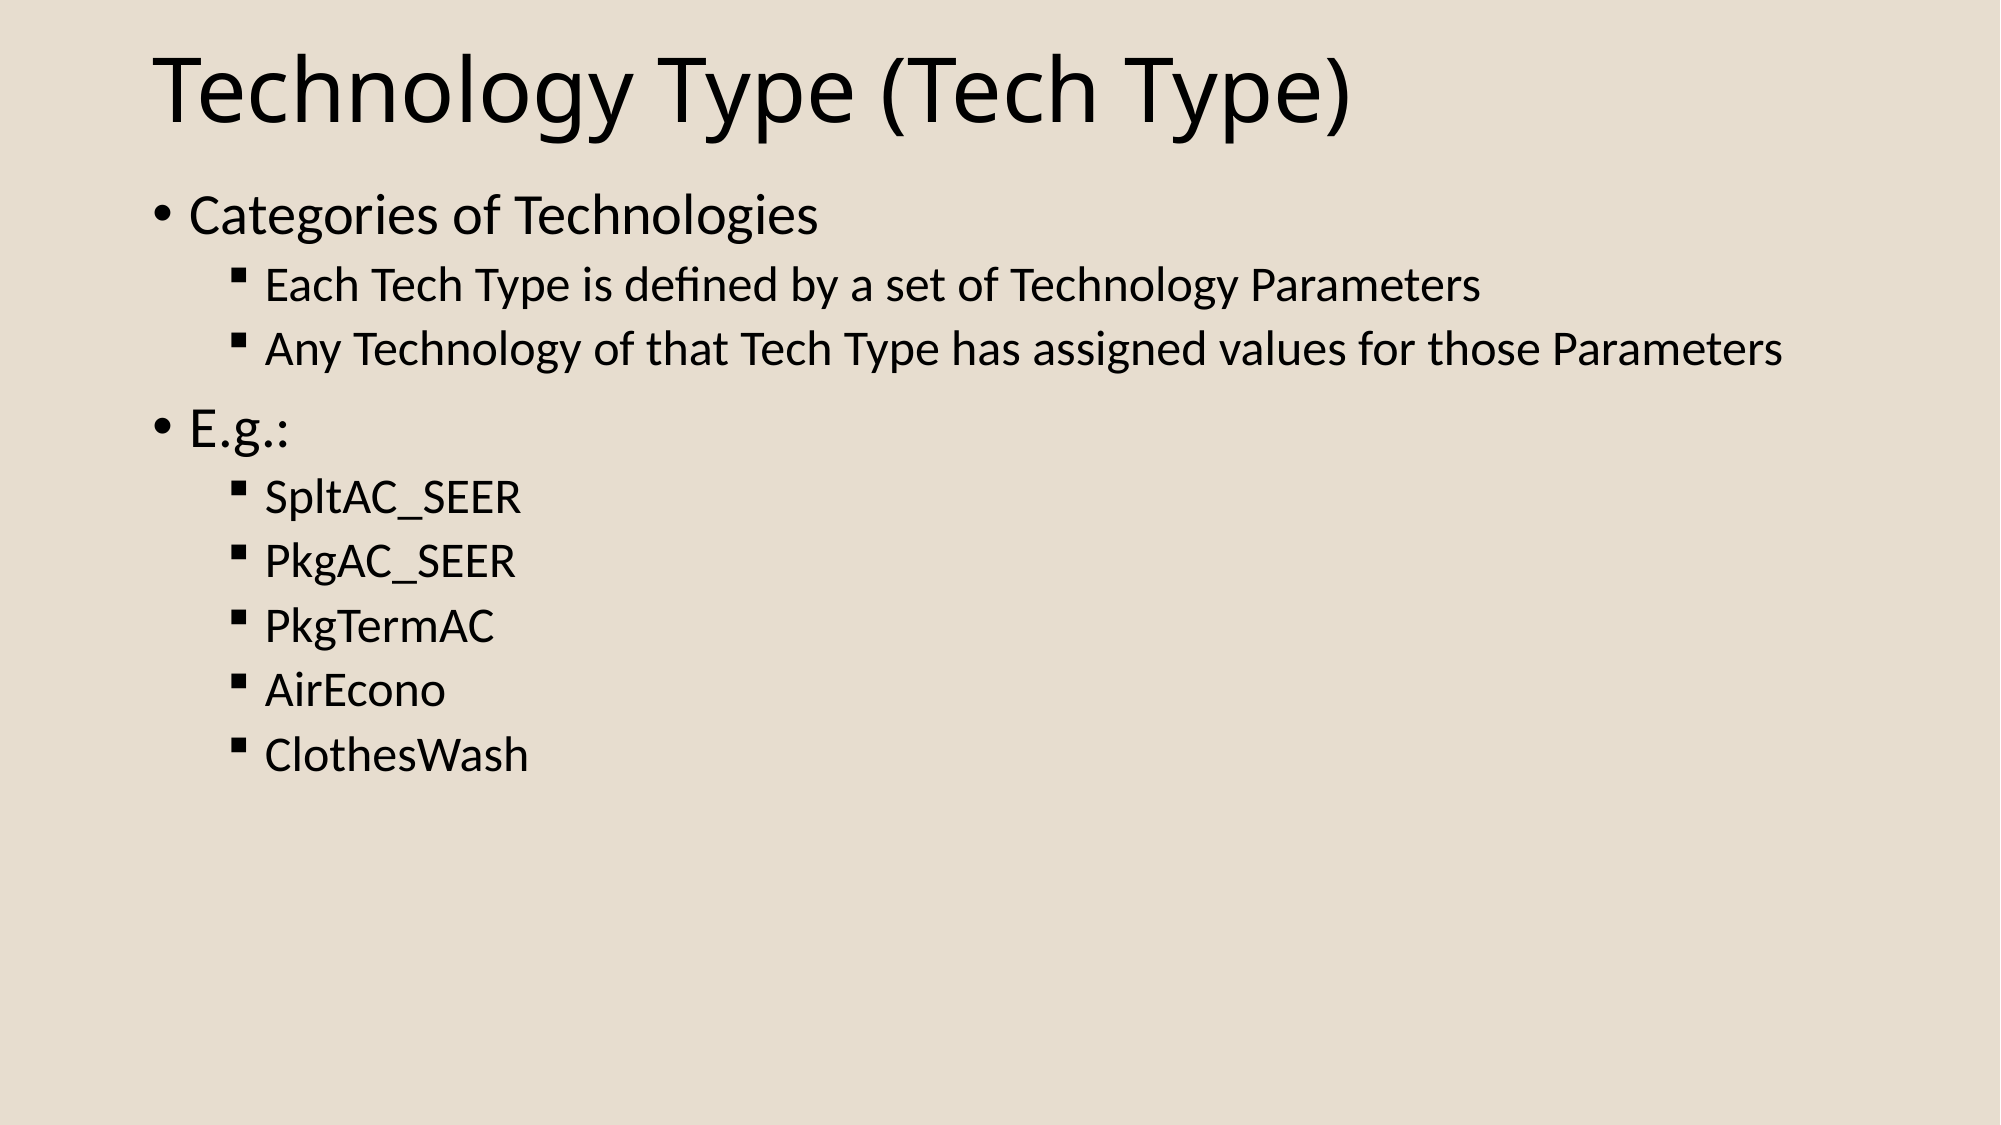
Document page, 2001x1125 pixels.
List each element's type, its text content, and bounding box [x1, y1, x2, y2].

title Technology Type (Tech Type) [137, 37, 1863, 150]
list Categories of Technologies Each Tech Type is defined by a set of Technology Parameters Any Technology of that Tech Type has assigned values for those Parameters E.g.: SpltAC_SEER PkgAC_SEER PkgTermAC AirEcono ClothesWash [137, 177, 1863, 1085]
